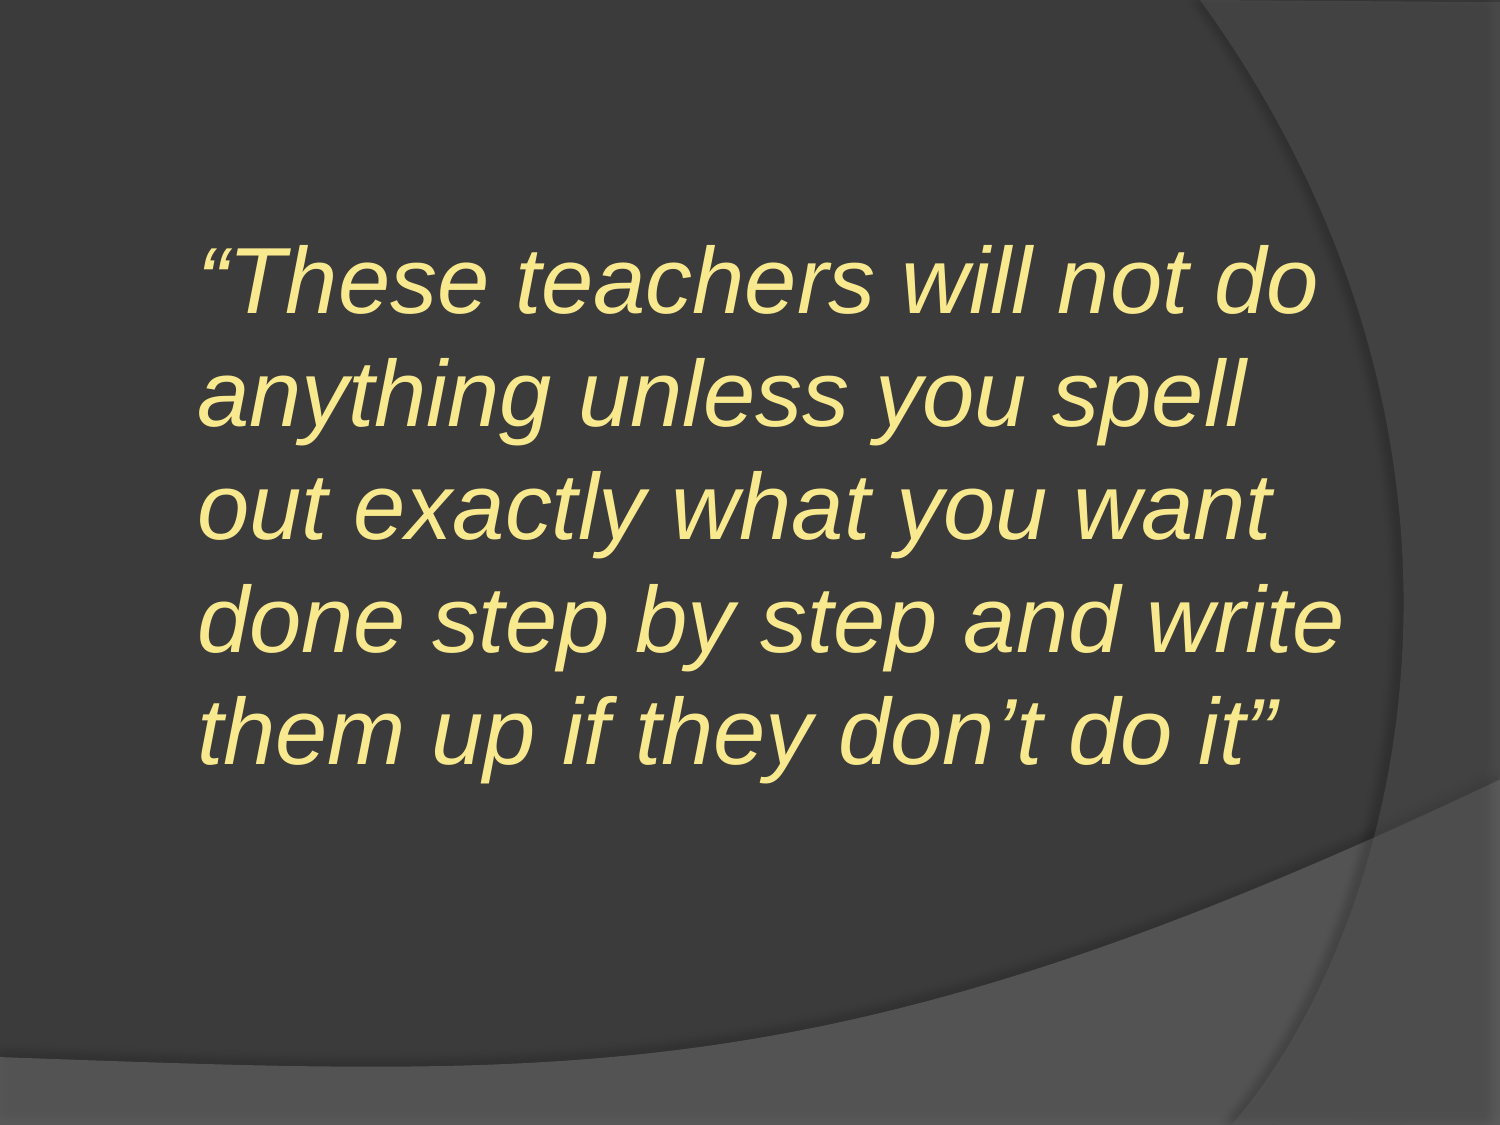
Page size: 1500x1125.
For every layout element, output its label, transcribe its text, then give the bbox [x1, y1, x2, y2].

list “These teachers will not do anything unless you spell out exactly what you want done step by step and write them up if they don’t do it” [112, 212, 1400, 875]
